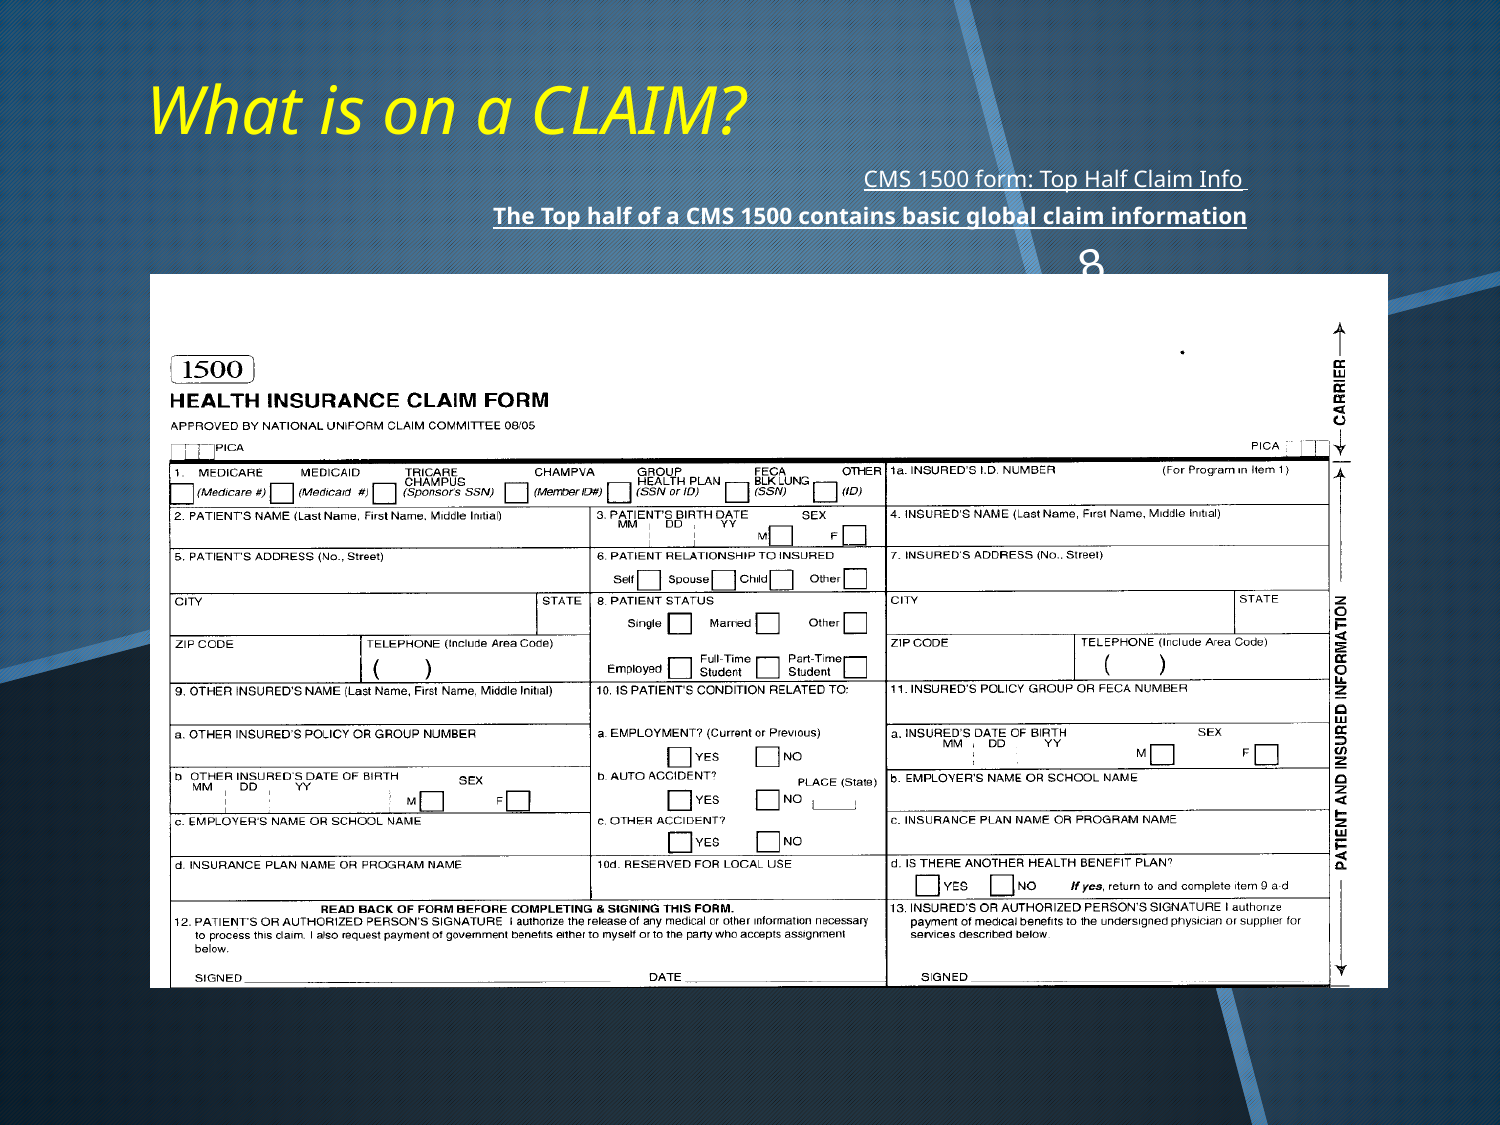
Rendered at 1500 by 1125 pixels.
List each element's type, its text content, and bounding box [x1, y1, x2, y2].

slide_number 8 [1055, 168, 1412, 268]
text_box What is on a CLAIM? [74, 47, 1425, 168]
picture [149, 274, 1388, 988]
subtitle CMS 1500 form: Top Half Claim Info The Top half of a CMS 1500 contains basic global claim information [212, 168, 1263, 238]
